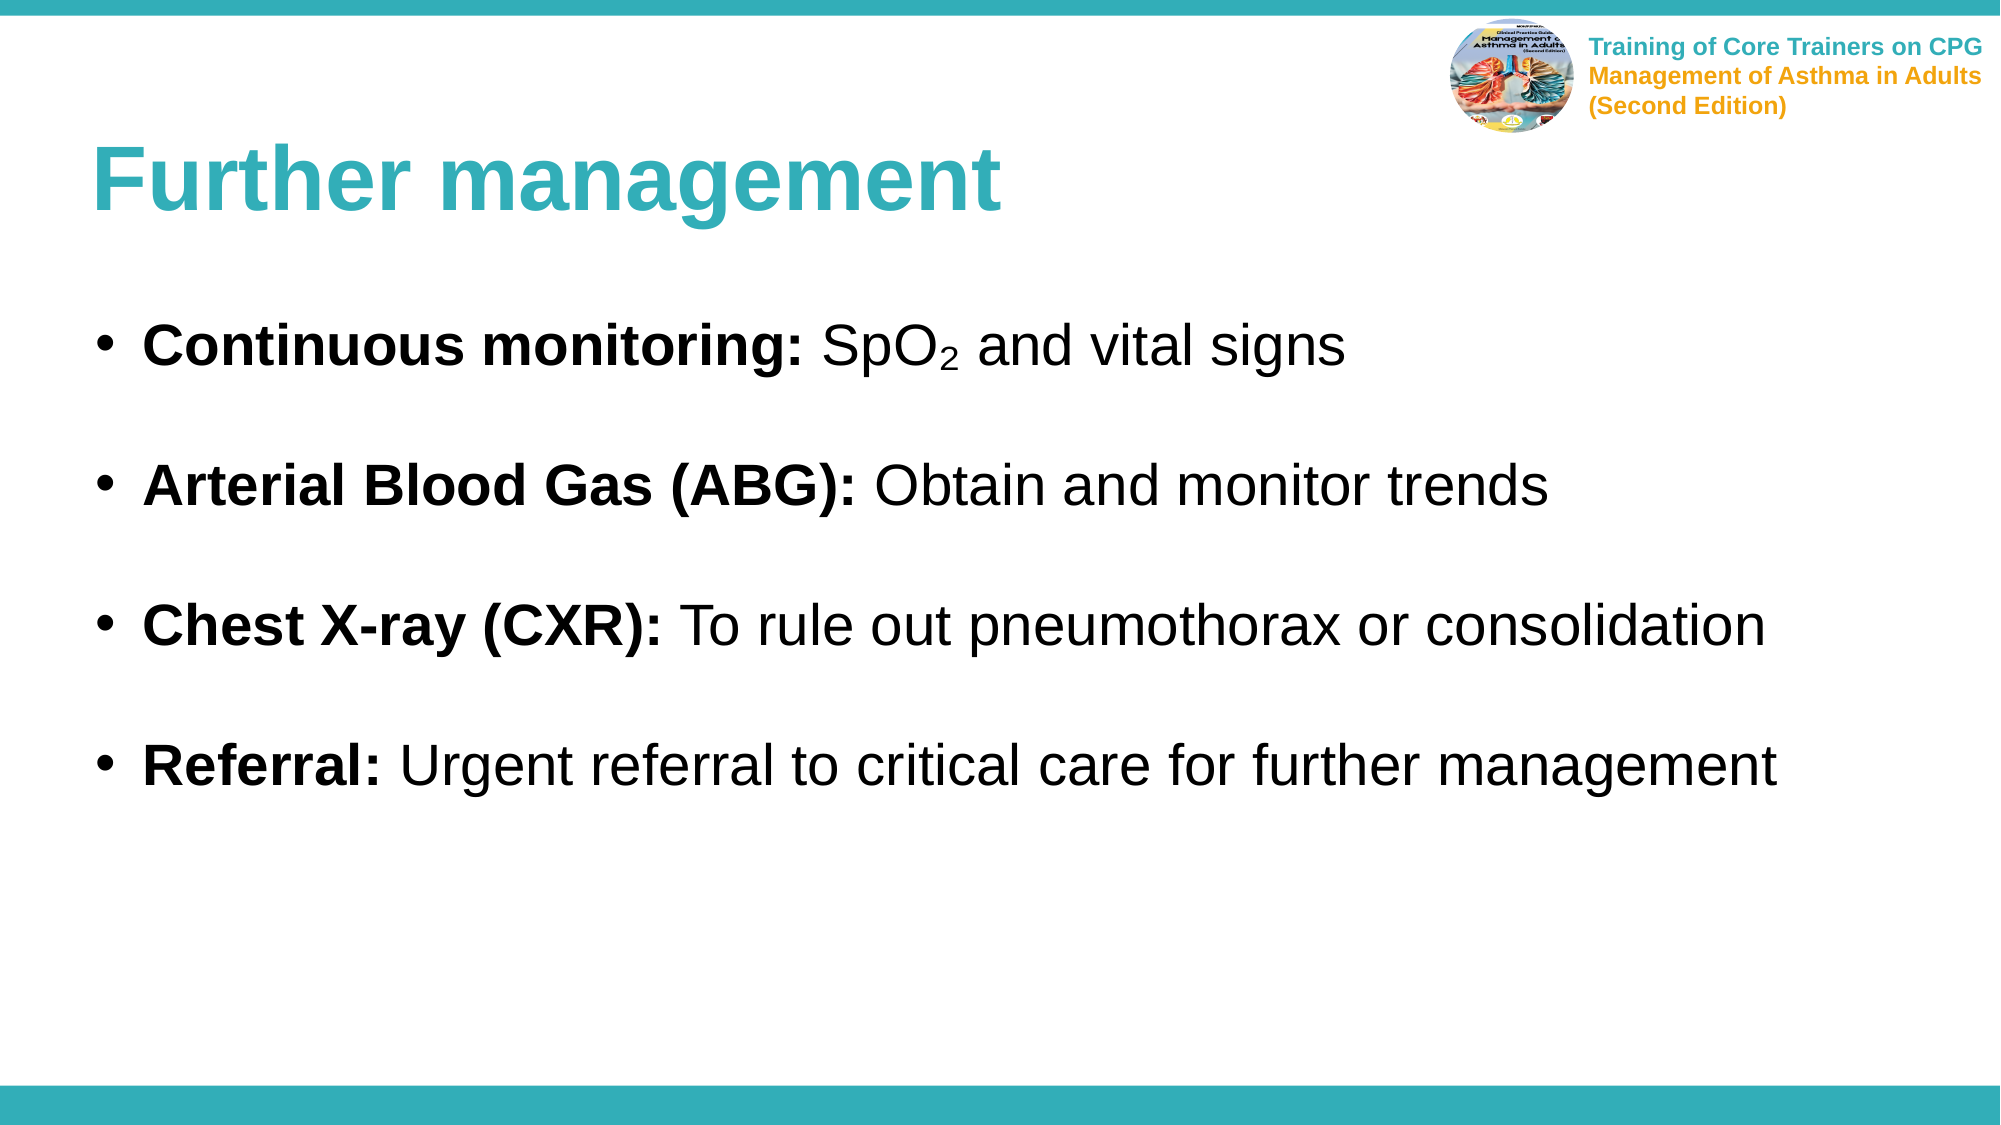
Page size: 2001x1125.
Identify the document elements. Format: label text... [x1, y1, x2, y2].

text_box Continuous monitoring: SpO₂ and vital signs Arterial Blood Gas (ABG): Obtain and monitor trends Chest X-ray (CXR): To rule out pneumothorax or consolidation Referral: Urgent referral to critical care for further management [80, 299, 1860, 805]
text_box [1449, 18, 2000, 133]
text_box Further management [0, 110, 2000, 237]
